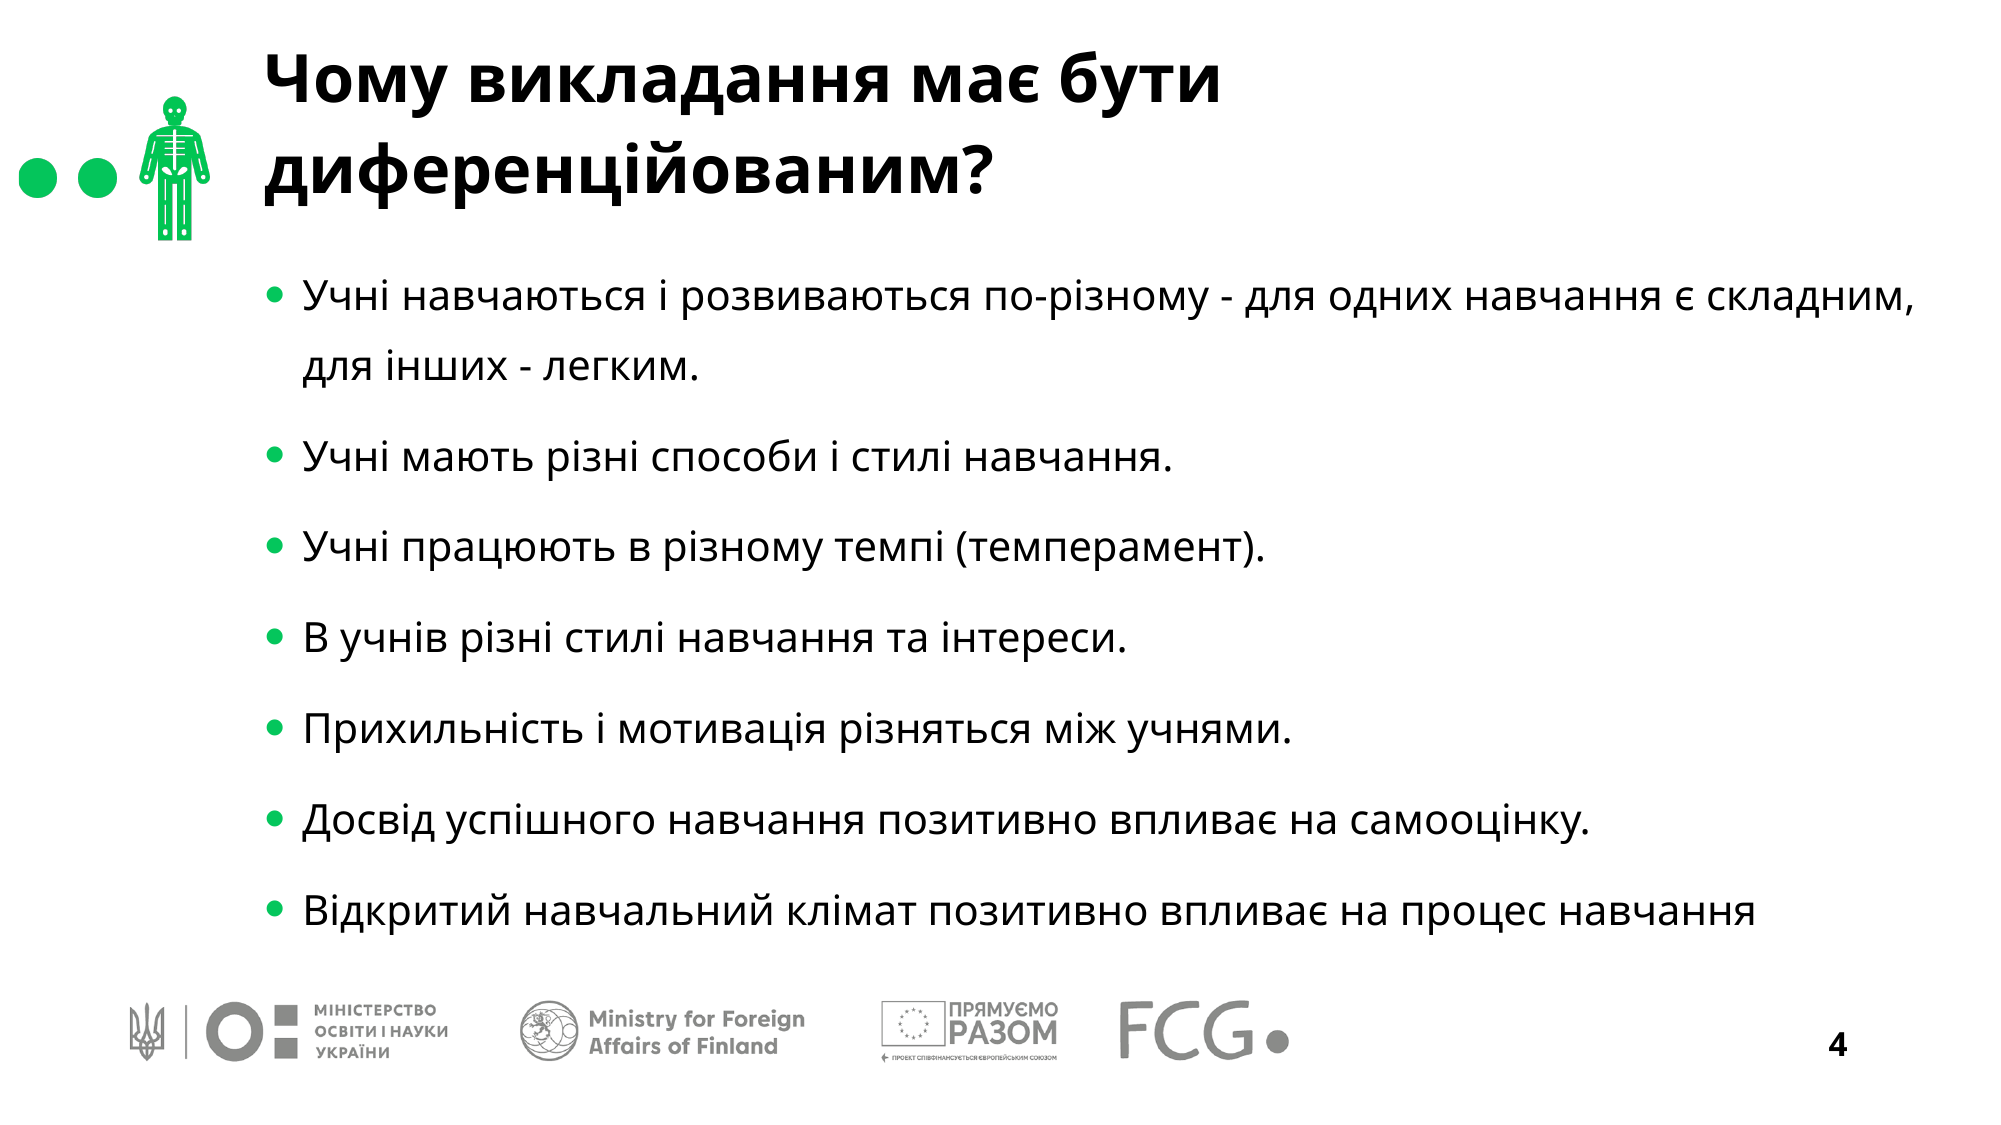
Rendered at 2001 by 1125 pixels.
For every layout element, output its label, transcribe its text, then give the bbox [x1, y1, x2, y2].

picture [42, 940, 1374, 1125]
title Чому викладання має бути диференційованим? [249, 15, 1901, 216]
picture [18, 93, 250, 244]
list Учні навчаються і розвиваються по-різному - для одних навчання є складним, для інших - легким. Учні мають різні способи і стилі навчання. Учні працюють в різному темпі (темперамент). В учнів різні стилі навчання та інтереси. Прихильність і мотивація різняться між учнями. Досвід успішного навчання позитивно впливає на самооцінку. Відкритий навчальний клімат позитивно впливає на процес навчання [249, 241, 1932, 963]
slide_number 4 [1736, 1015, 1863, 1076]
